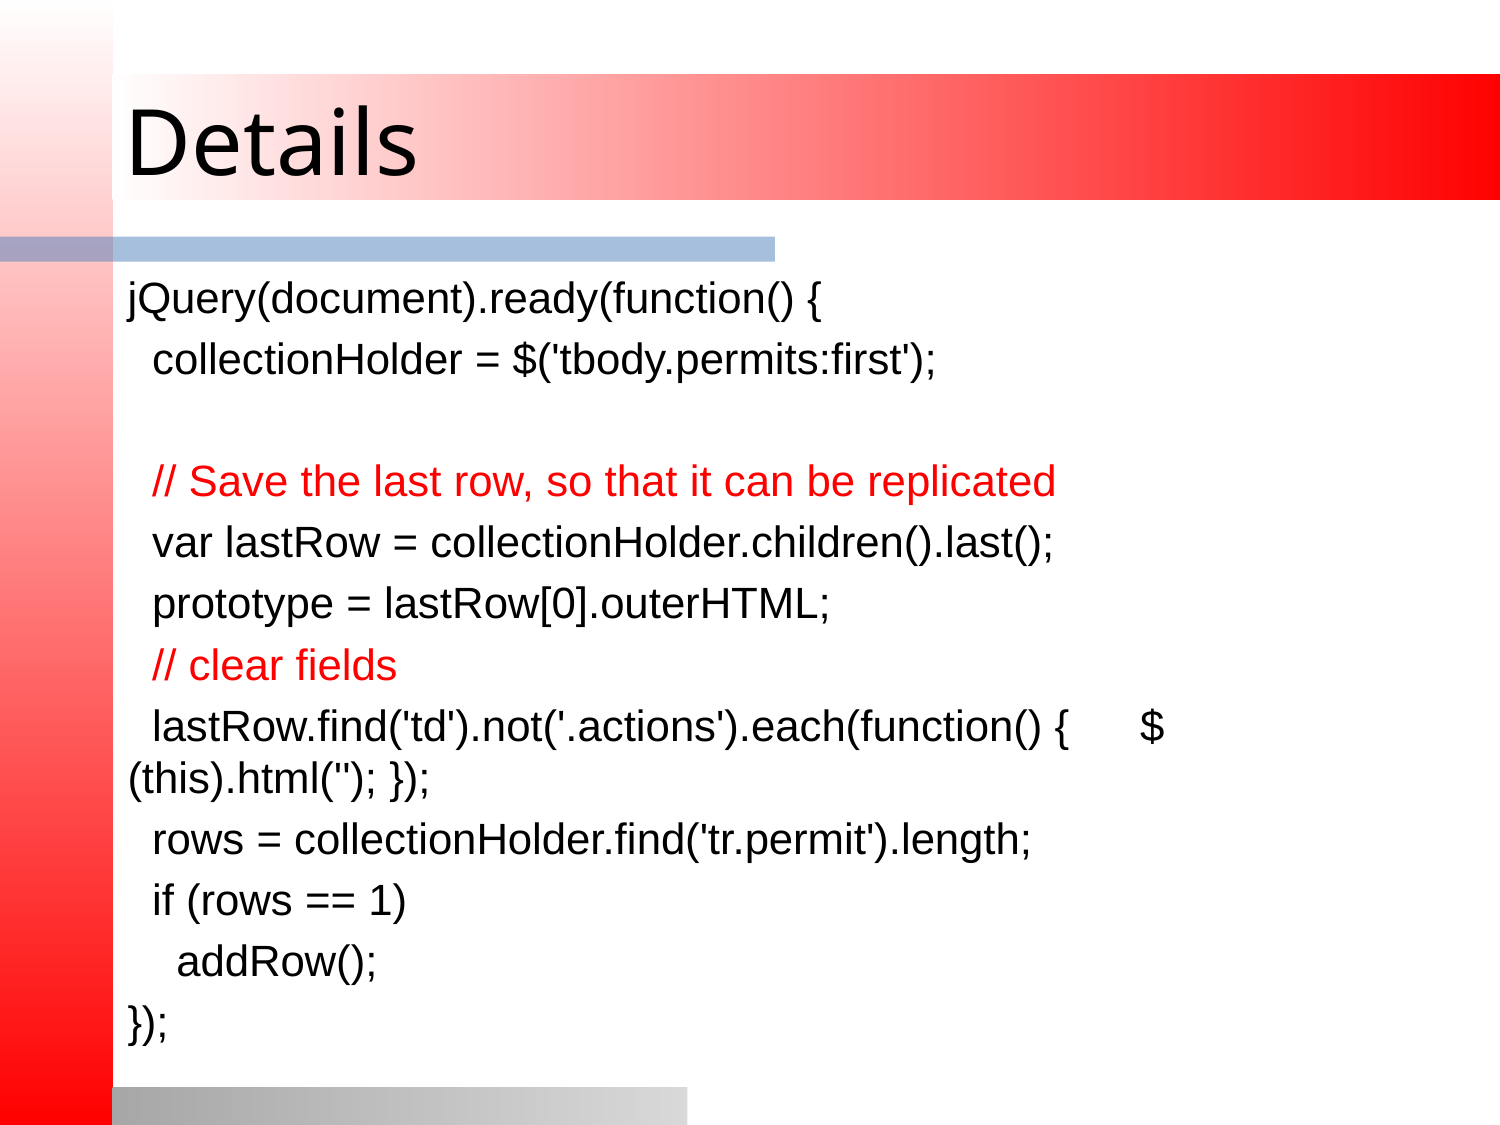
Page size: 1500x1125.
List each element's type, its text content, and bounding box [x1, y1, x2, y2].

list jQuery(document).ready(function() { collectionHolder = $('tbody.permits:first'); // Save the last row, so that it can be replicated var lastRow = collectionHolder.children().last(); prototype = lastRow[0].outerHTML; // clear fields lastRow.find('td').not('.actions').each(function() { $(this).html(''); }); rows = collectionHolder.find('tr.permit').length; if (rows == 1) addRow(); }); [112, 262, 1425, 1063]
title Details [109, 45, 1460, 233]
